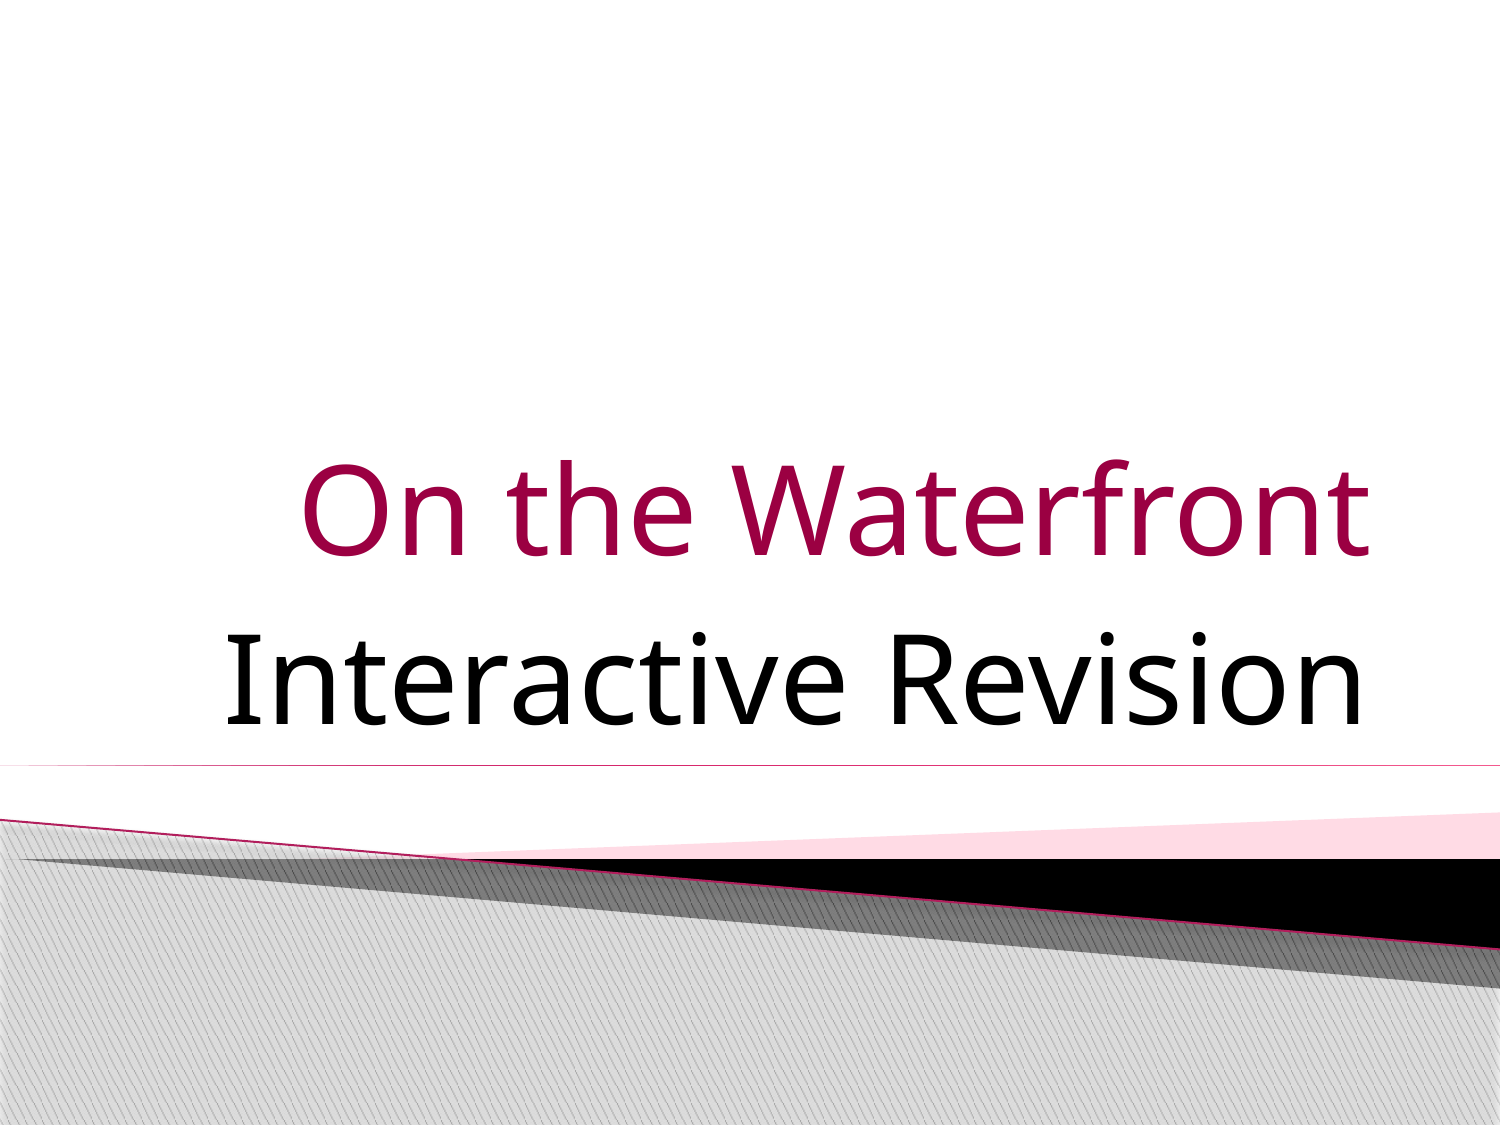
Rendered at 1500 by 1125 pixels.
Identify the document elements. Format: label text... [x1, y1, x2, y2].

subtitle Interactive Revision [112, 592, 1388, 790]
title On the Waterfront [112, 287, 1388, 588]
picture [5, 859, 1500, 989]
